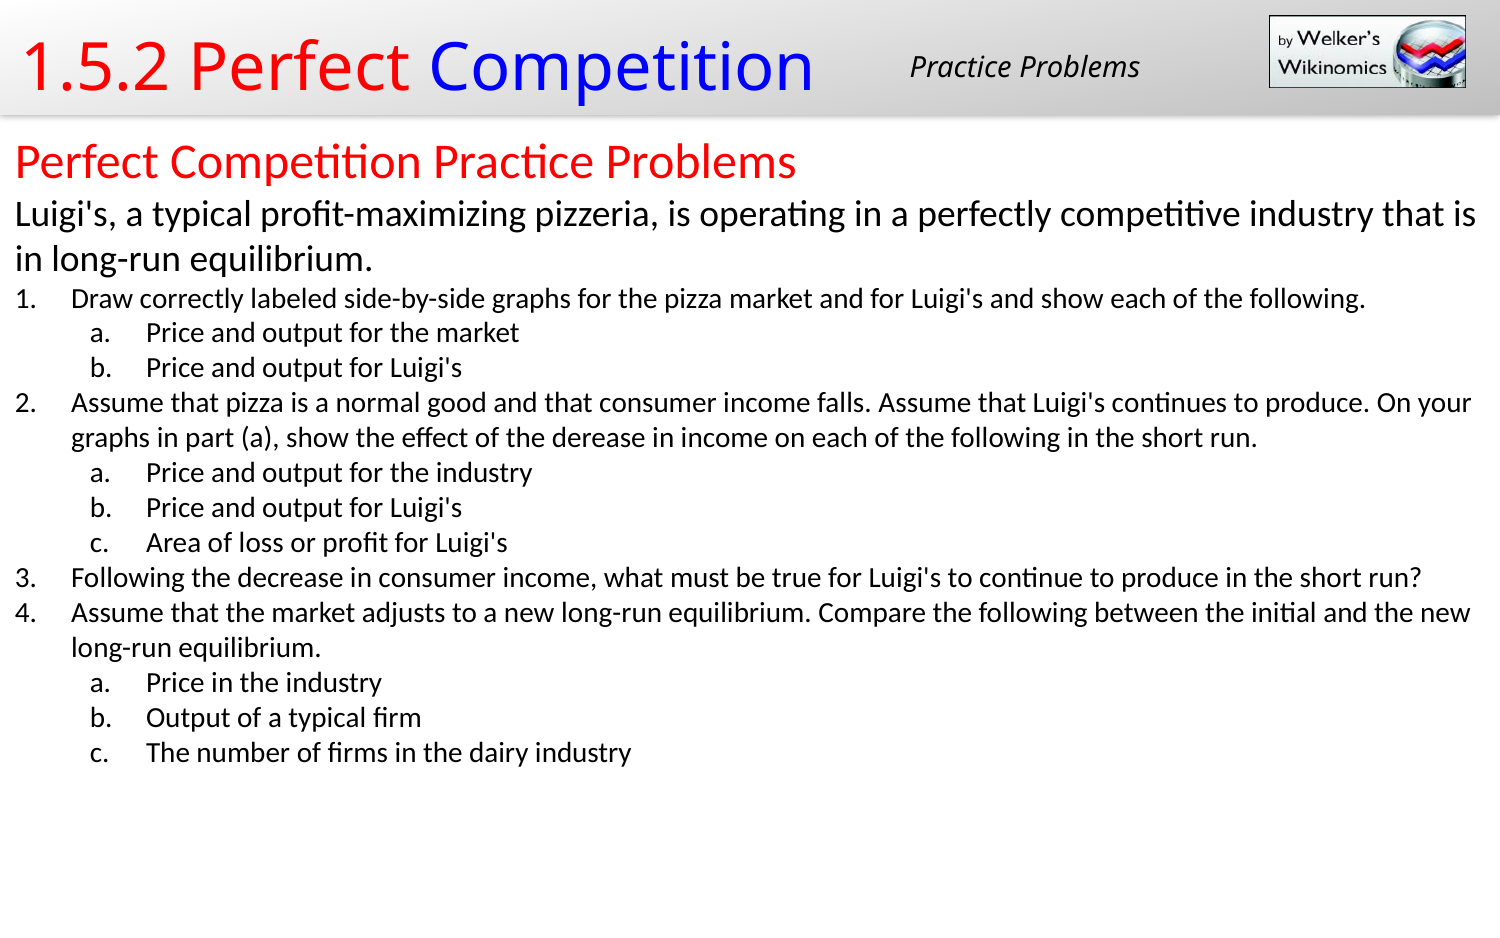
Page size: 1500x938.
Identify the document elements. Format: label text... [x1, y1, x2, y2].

text_box Perfect Competition Practice Problems Luigi's, a typical profit-maximizing pizzeria, is operating in a perfectly competitive industry that is in long-run equilibrium. Draw correctly labeled side-by-side graphs for the pizza market and for Luigi's and show each of the following. Price and output for the market Price and output for Luigi's Assume that pizza is a normal good and that consumer income falls. Assume that Luigi's continues to produce. On your graphs in part (a), show the effect of the derease in income on each of the following in the short run. Price and output for the industry Price and output for Luigi's Area of loss or profit for Luigi's Following the decrease in consumer income, what must be true for Luigi's to continue to produce in the short run? Assume that the market adjusts to a new long-run equilibrium. Compare the following between the initial and the new long-run equilibrium. Price in the industry Output of a typical firm The number of firms in the dairy industry [0, 123, 1500, 776]
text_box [0, 0, 1500, 115]
